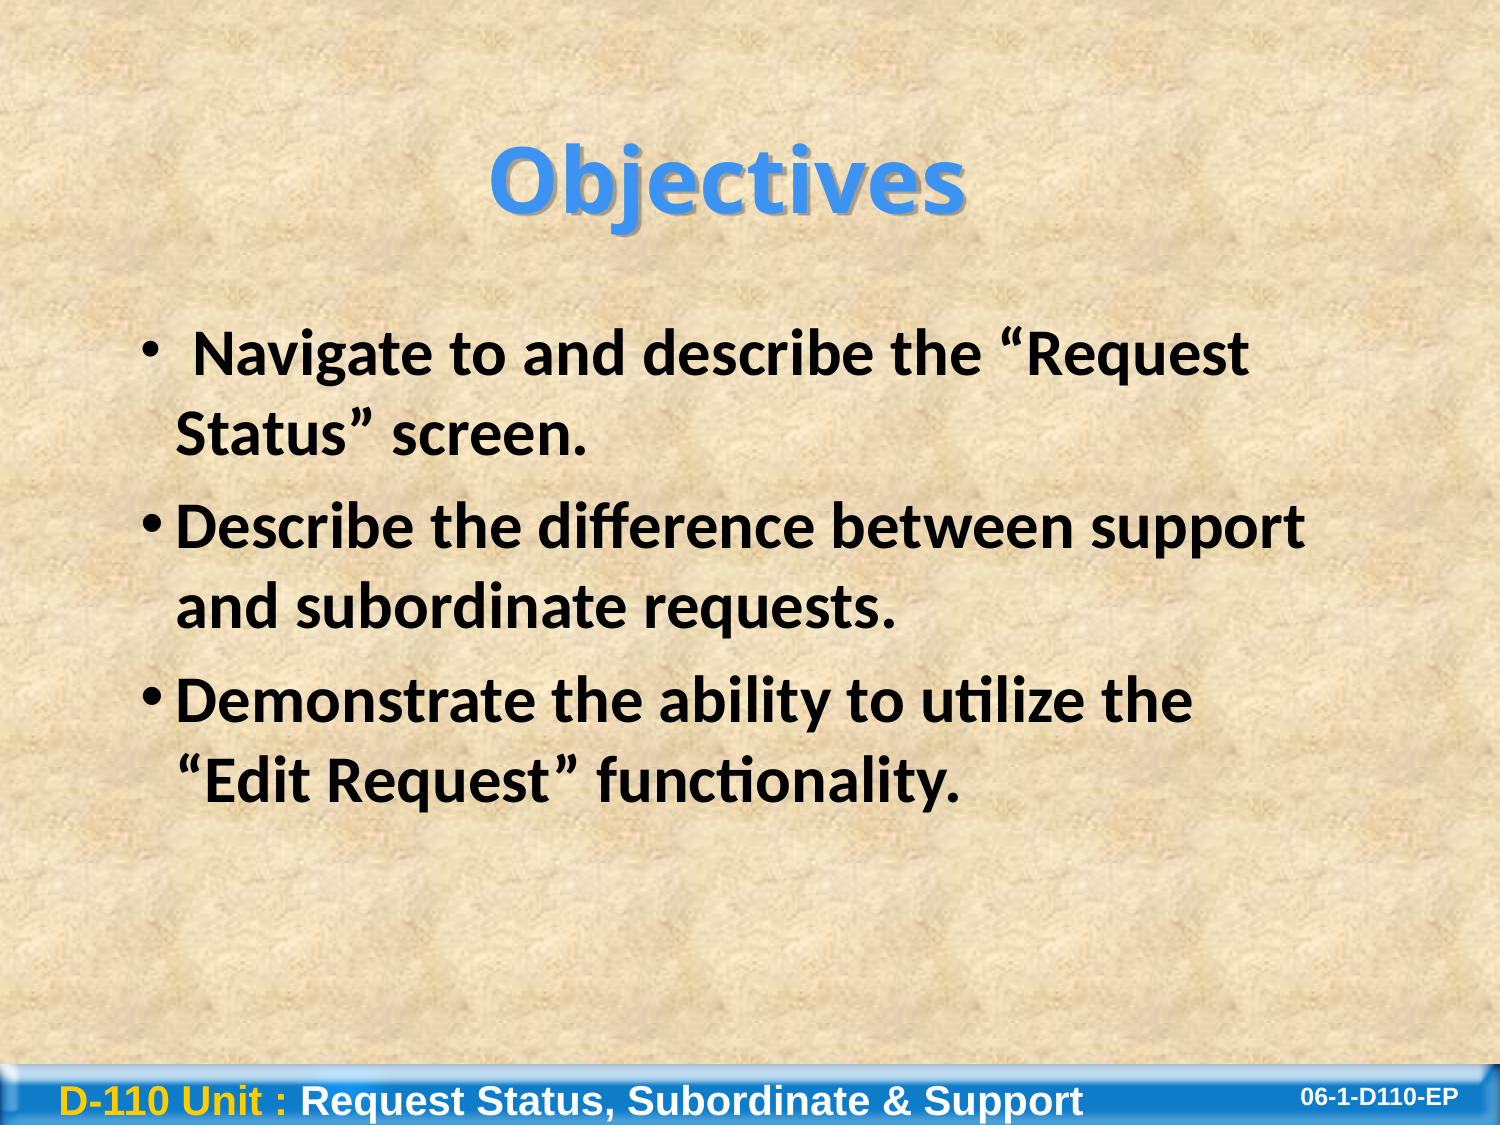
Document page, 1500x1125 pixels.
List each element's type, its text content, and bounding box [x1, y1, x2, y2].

text_box Objectives [71, 68, 1382, 302]
text_box Navigate to and describe the “Request Status” screen. Describe the difference between support and subordinate requests. Demonstrate the ability to utilize the “Edit Request” functionality. [125, 306, 1350, 823]
picture [0, 0, 1500, 1125]
text_box 06-1-D110-EP [1285, 1073, 1479, 1119]
text_box D-110 Unit : Request Status, Subordinate & Support [43, 1066, 1202, 1125]
